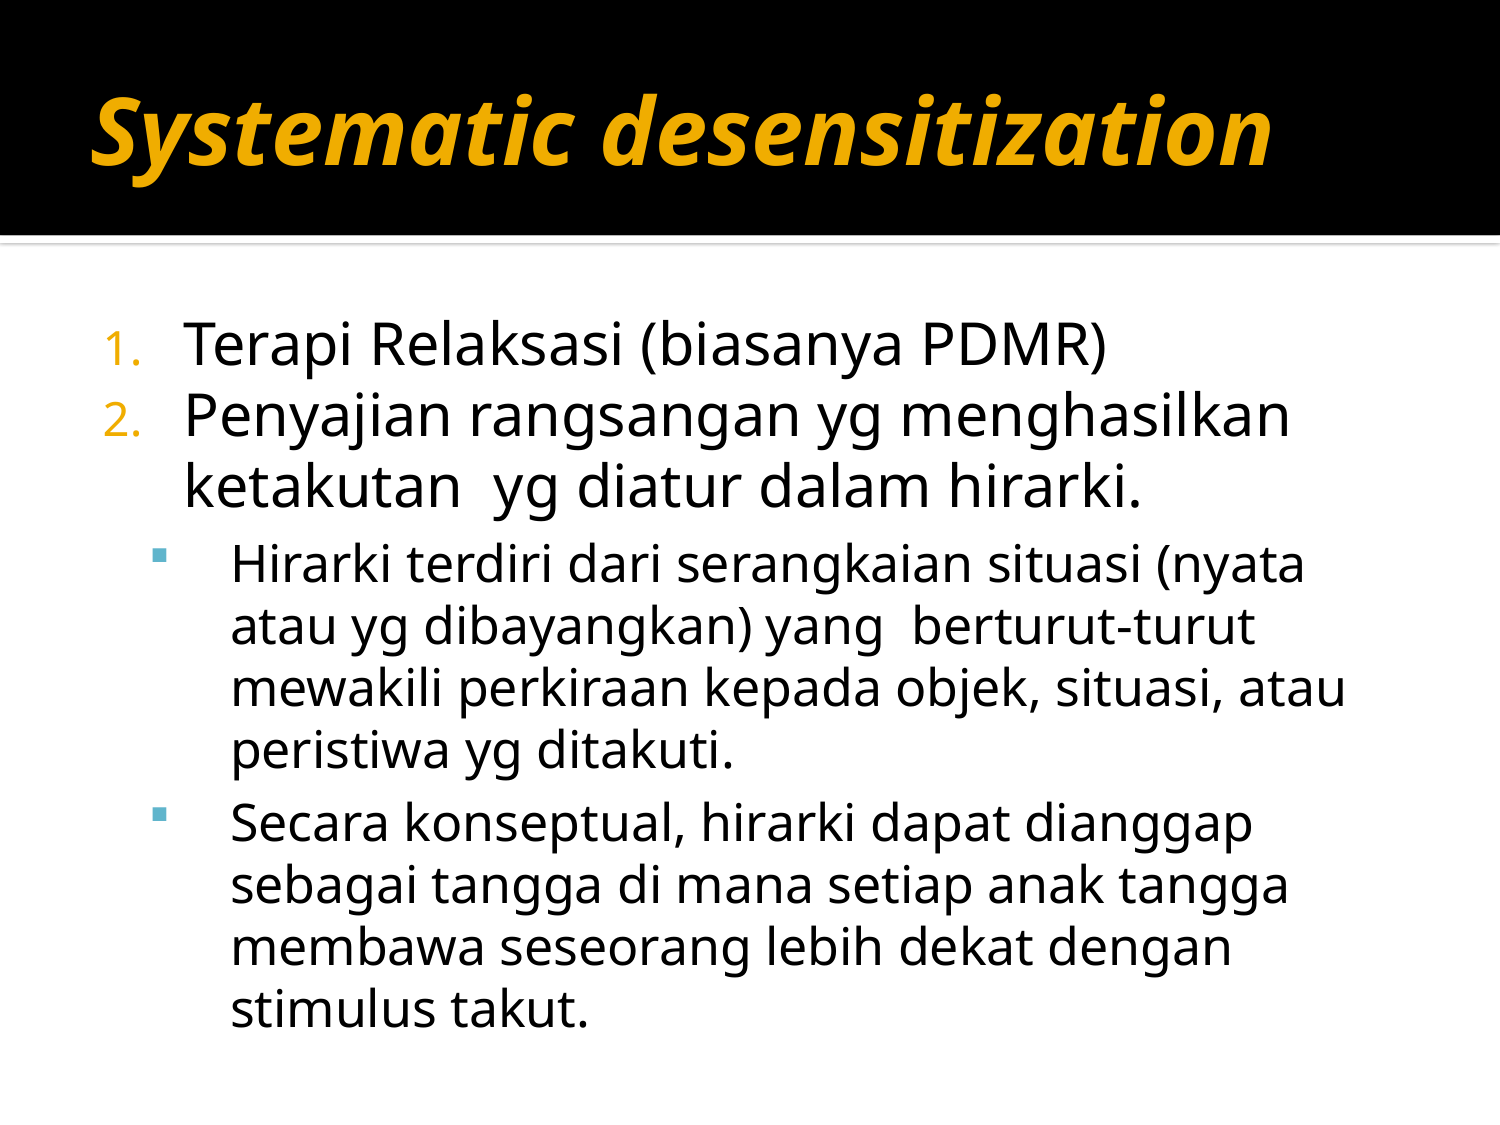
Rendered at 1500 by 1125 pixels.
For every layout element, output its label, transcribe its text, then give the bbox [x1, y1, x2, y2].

list Terapi Relaksasi (biasanya PDMR) Penyajian rangsangan yg menghasilkan ketakutan yg diatur dalam hirarki. Hirarki terdiri dari serangkaian situasi (nyata atau yg dibayangkan) yang berturut-turut mewakili perkiraan kepada objek, situasi, atau peristiwa yg ditakuti. Secara konseptual, hirarki dapat dianggap sebagai tangga di mana setiap anak tangga membawa seseorang lebih dekat dengan stimulus takut. [75, 291, 1425, 1050]
title Systematic desensitization [75, 25, 1425, 231]
